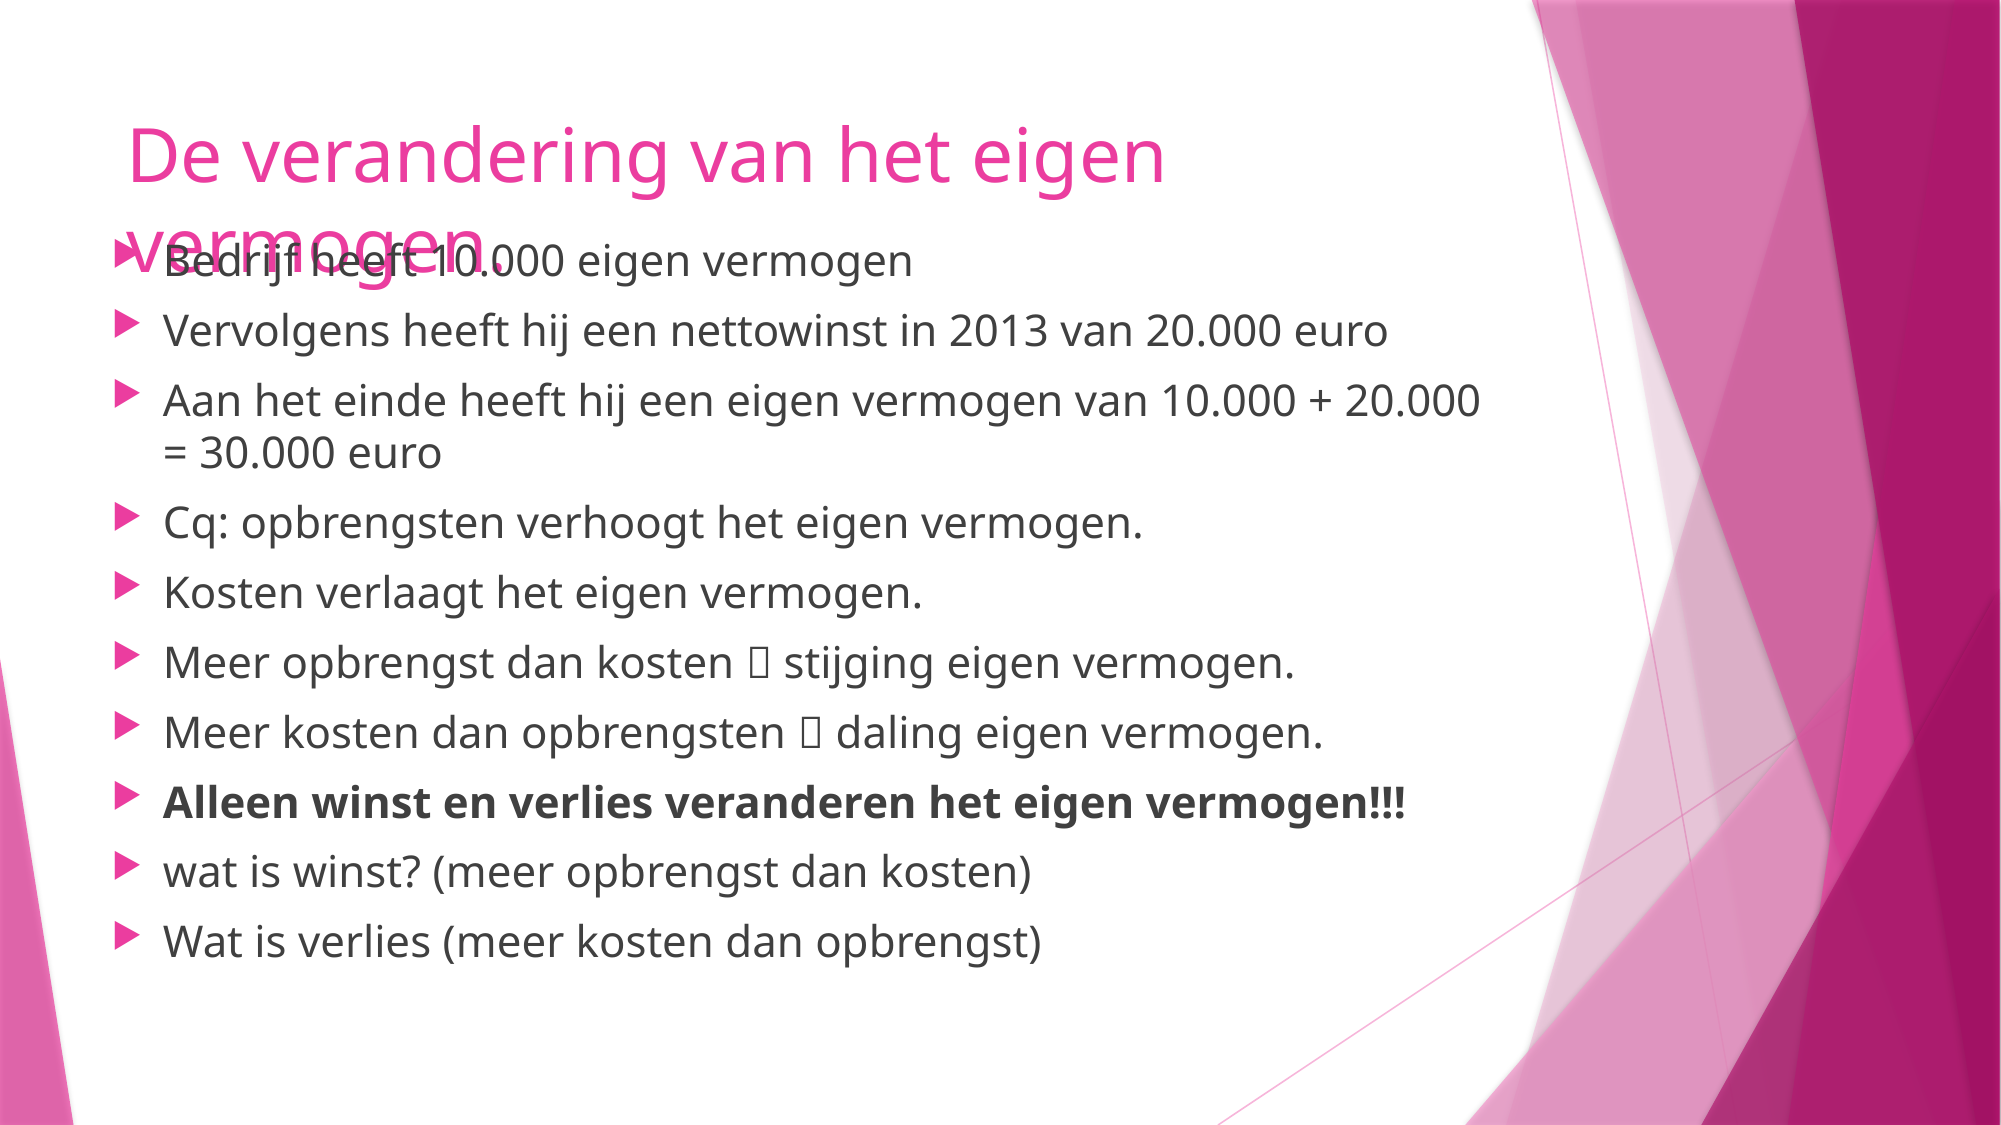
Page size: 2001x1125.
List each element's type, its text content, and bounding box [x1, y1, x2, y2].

title De verandering van het eigen vermogen. [111, 99, 1522, 224]
list Bedrijf heeft 10.000 eigen vermogen Vervolgens heeft hij een nettowinst in 2013 van 20.000 euro Aan het einde heeft hij een eigen vermogen van 10.000 + 20.000 = 30.000 euro Cq: opbrengsten verhoogt het eigen vermogen. Kosten verlaagt het eigen vermogen. Meer opbrengst dan kosten  stijging eigen vermogen. Meer kosten dan opbrengsten  daling eigen vermogen. Alleen winst en verlies veranderen het eigen vermogen!!! wat is winst? (meer opbrengst dan kosten) Wat is verlies (meer kosten dan opbrengst) [96, 224, 1522, 992]
